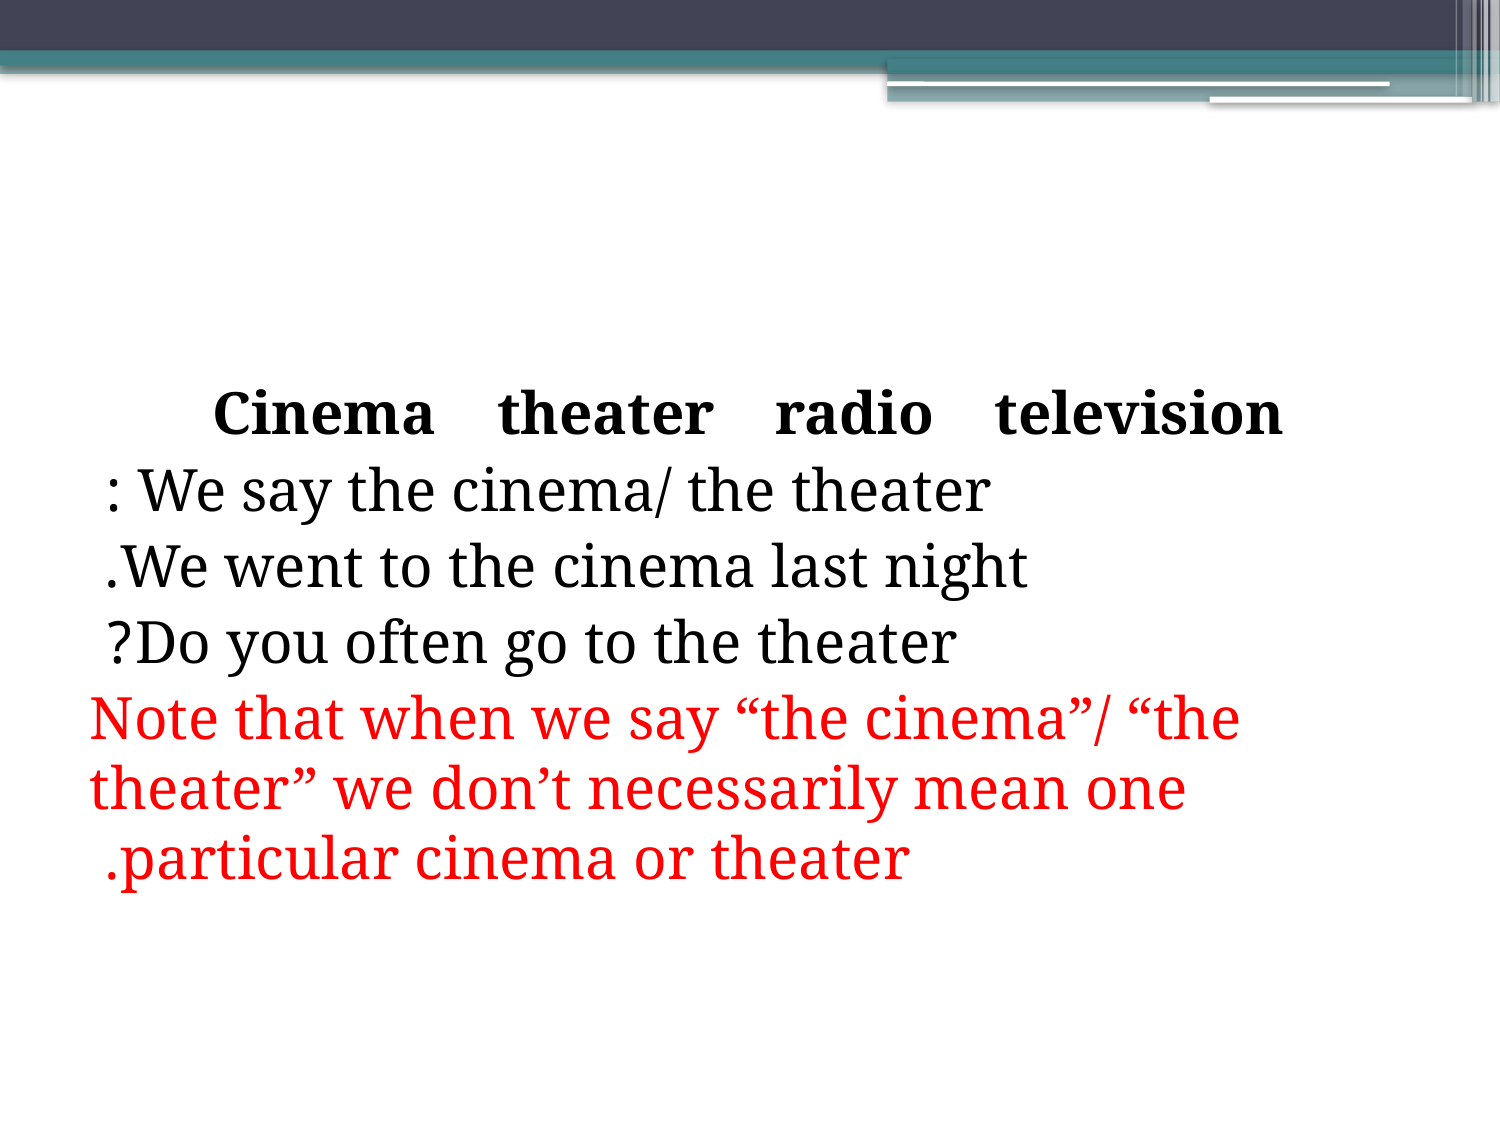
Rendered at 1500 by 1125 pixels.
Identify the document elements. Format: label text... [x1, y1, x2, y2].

list Cinema theater radio television We say the cinema/ the theater : We went to the cinema last night. Do you often go to the theater? Note that when we say “the cinema”/ “the theater” we don’t necessarily mean one particular cinema or theater. [75, 368, 1425, 1079]
